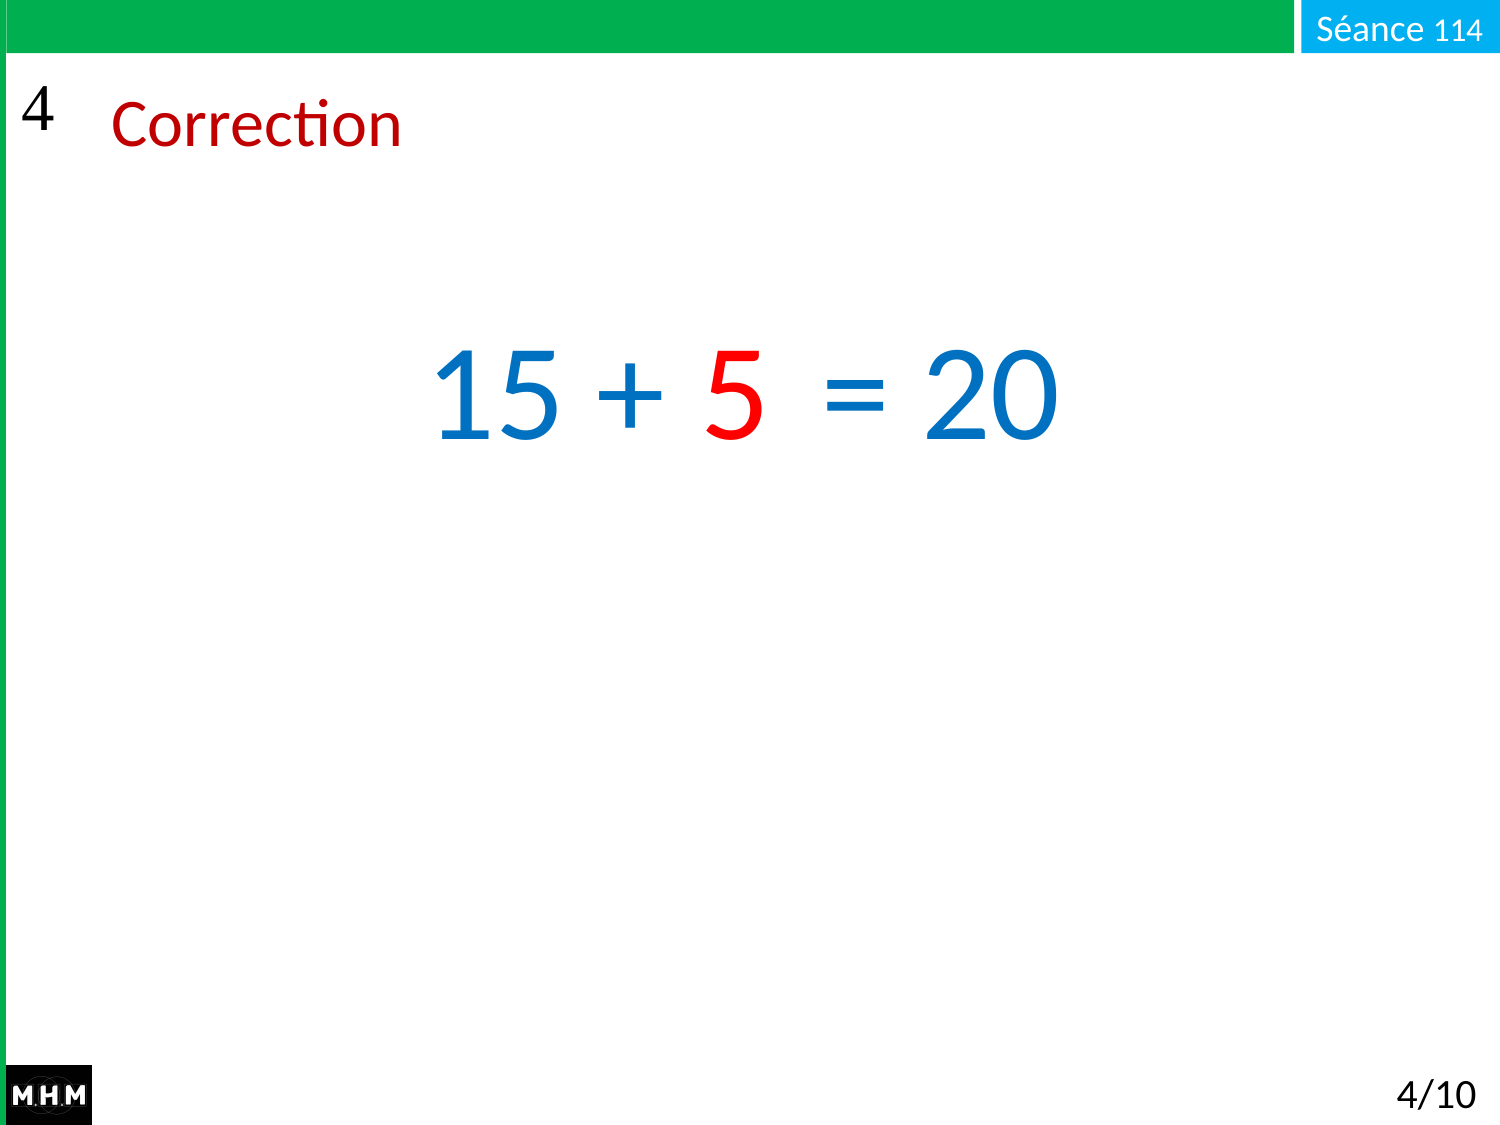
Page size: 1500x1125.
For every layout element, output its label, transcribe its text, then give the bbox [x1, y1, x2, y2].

list 4/10 [1373, 1064, 1500, 1125]
picture [6, 1065, 92, 1125]
text_box 15 + … = 20 [807, 294, 1091, 475]
text_box 15 + … = 20 [396, 294, 665, 475]
title Correction [96, 80, 1391, 170]
text_box 5 [665, 294, 807, 475]
